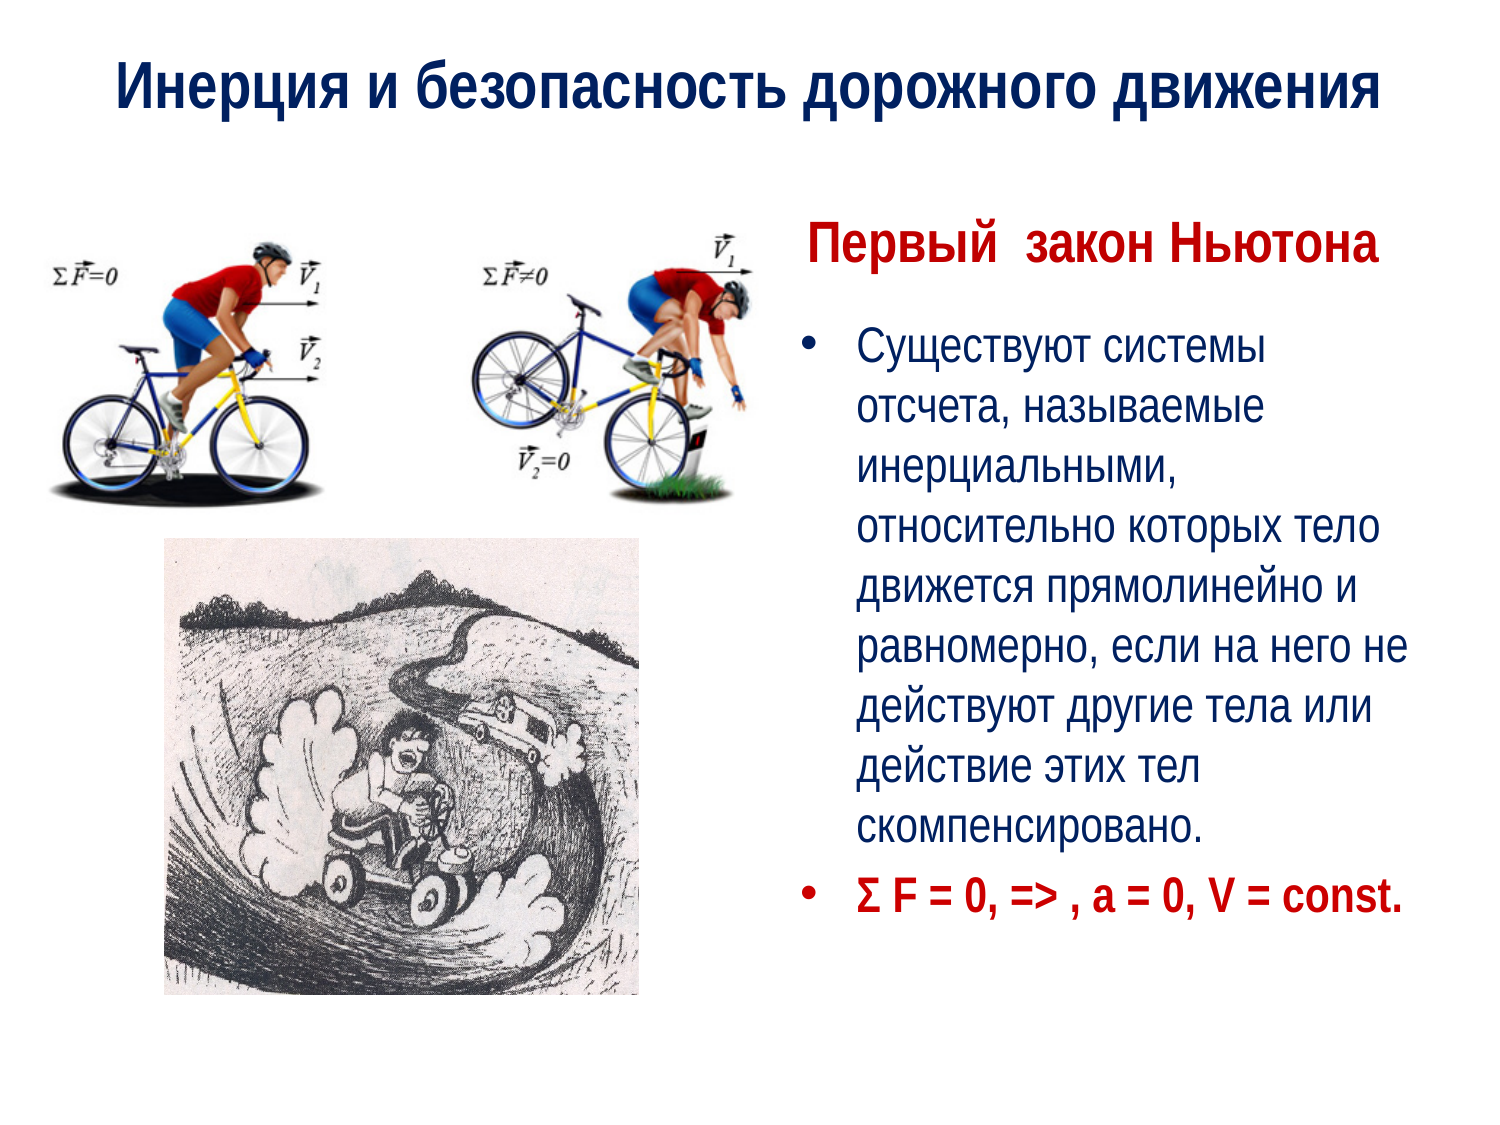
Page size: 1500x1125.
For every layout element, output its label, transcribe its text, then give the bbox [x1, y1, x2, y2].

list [34, 222, 764, 526]
list Существуют системы отсчета, называемые инерциальными, относительно которых тело движется прямолинейно и равномерно, если на него не действуют другие тела или действие этих тел скомпенсировано. Σ F = 0, => , а = 0, V = const. [785, 304, 1425, 1079]
picture [163, 538, 639, 996]
title Инерция и безопасность дорожного движения [75, 23, 1425, 141]
list Первый закон Ньютона [761, 175, 1425, 282]
